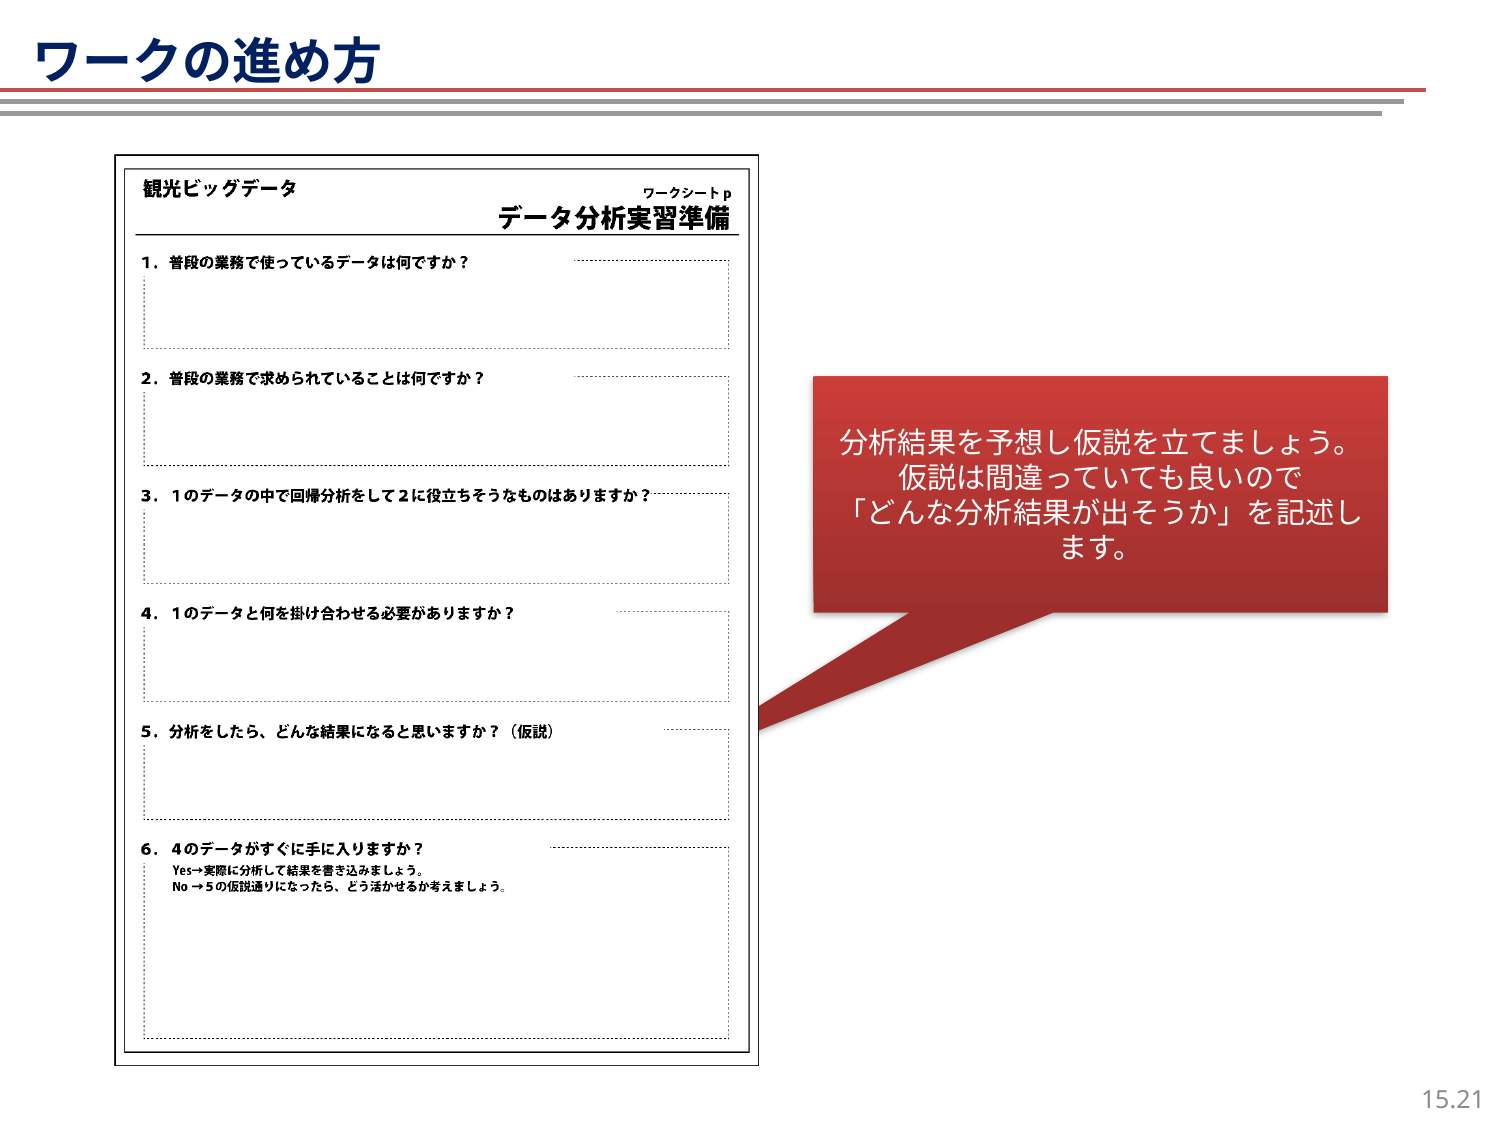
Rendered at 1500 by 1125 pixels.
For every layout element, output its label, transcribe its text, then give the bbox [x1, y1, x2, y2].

picture [113, 153, 759, 1066]
slide_number 20 [1381, 1065, 1500, 1125]
text_box 分析結果を予想し仮説を立てましょう。 仮説は間違っていても良いので 「どんな分析結果が出そうか」を記述します。 [762, 376, 1389, 730]
text_box ワークの進め方 [17, 21, 1459, 151]
